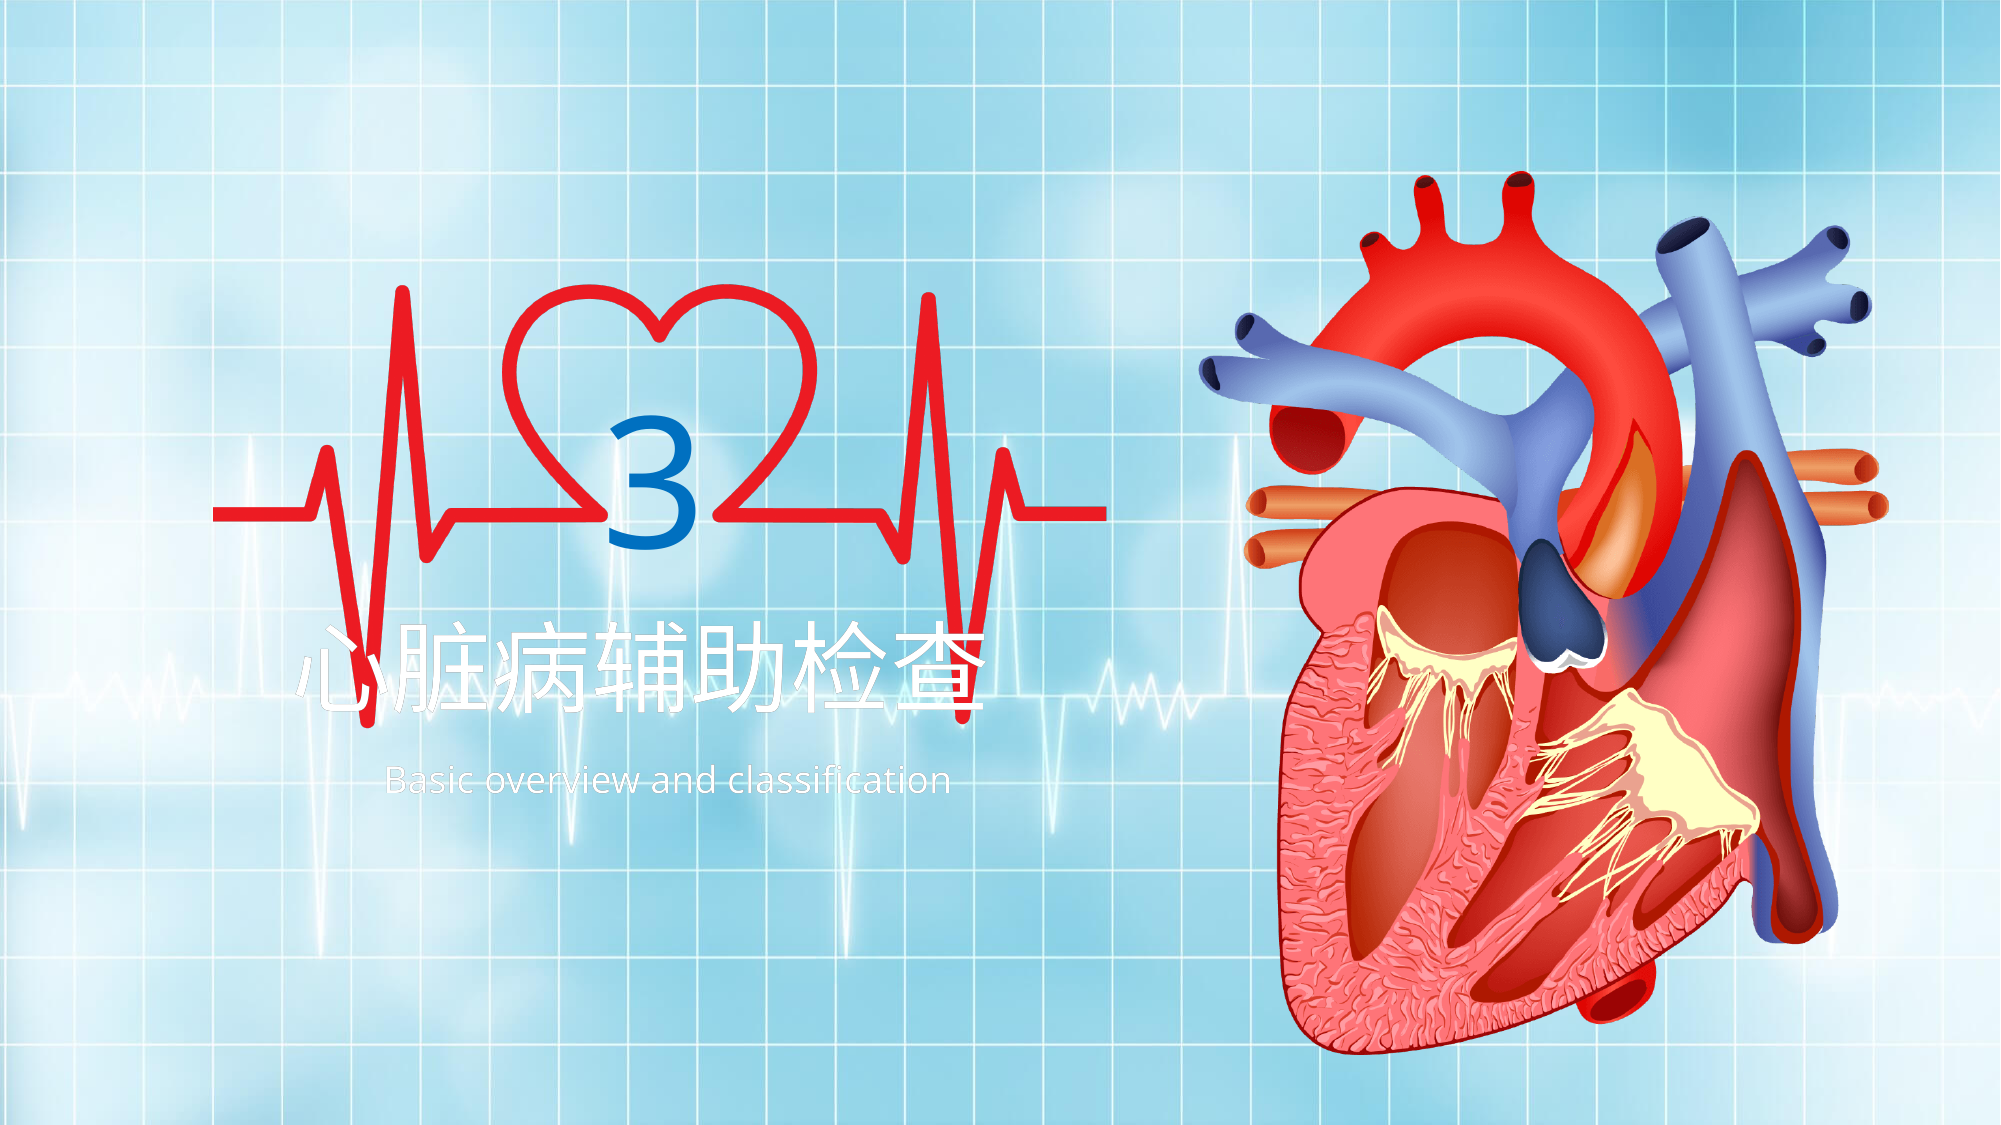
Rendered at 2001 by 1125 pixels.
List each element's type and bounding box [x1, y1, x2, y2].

text_box [193, 274, 1126, 814]
picture [0, 0, 2000, 1125]
